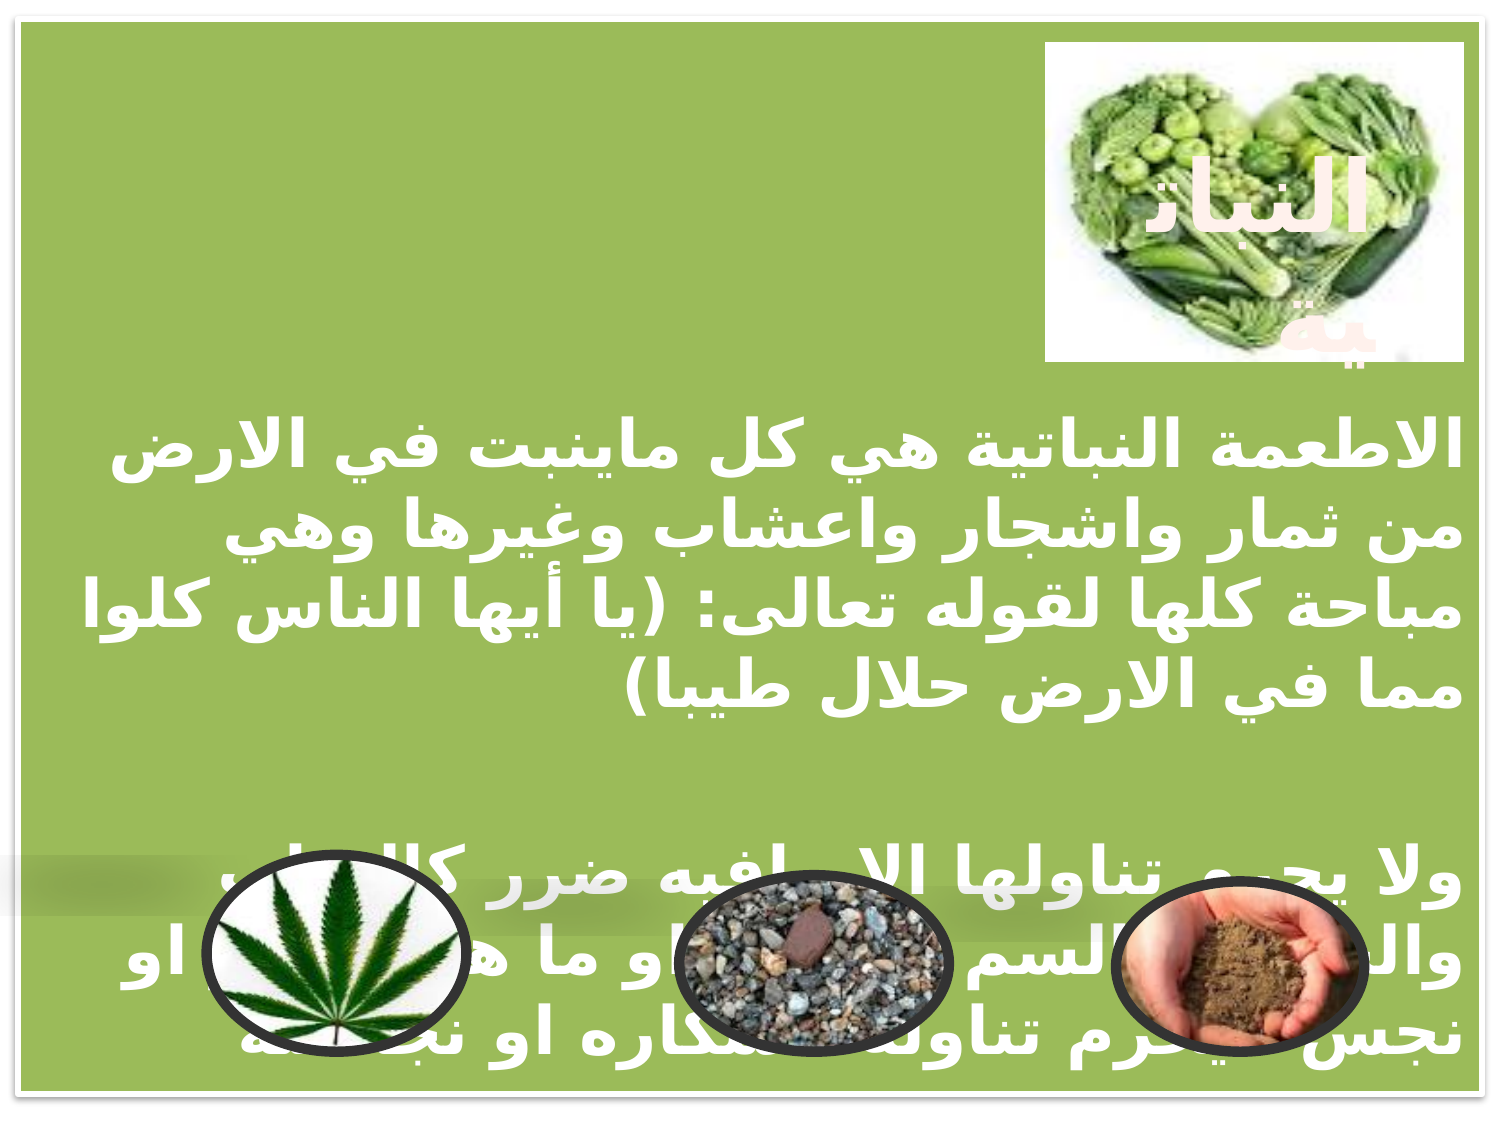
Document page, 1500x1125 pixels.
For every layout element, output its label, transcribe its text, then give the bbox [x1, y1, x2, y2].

picture [206, 854, 467, 1052]
picture [678, 874, 950, 1052]
list الاطعمة النباتية هي كل ماينبت في الارض من ثمار واشجار واعشاب وغيرها وهي مباحة كلها لقوله تعالى: (يا أيها الناس كلوا مما في الارض حلال طيبا) ولا يحرم تناولها الا مافيه ضرر كالتراب والحصى والسم ونحوها او ما هو مسكر او نجس فيحرم تناوله لاسكاره او نجاسته [15, 16, 1485, 1097]
picture [1115, 881, 1365, 1052]
picture [1045, 42, 1464, 362]
text_box النباتية [1118, 369, 1391, 380]
